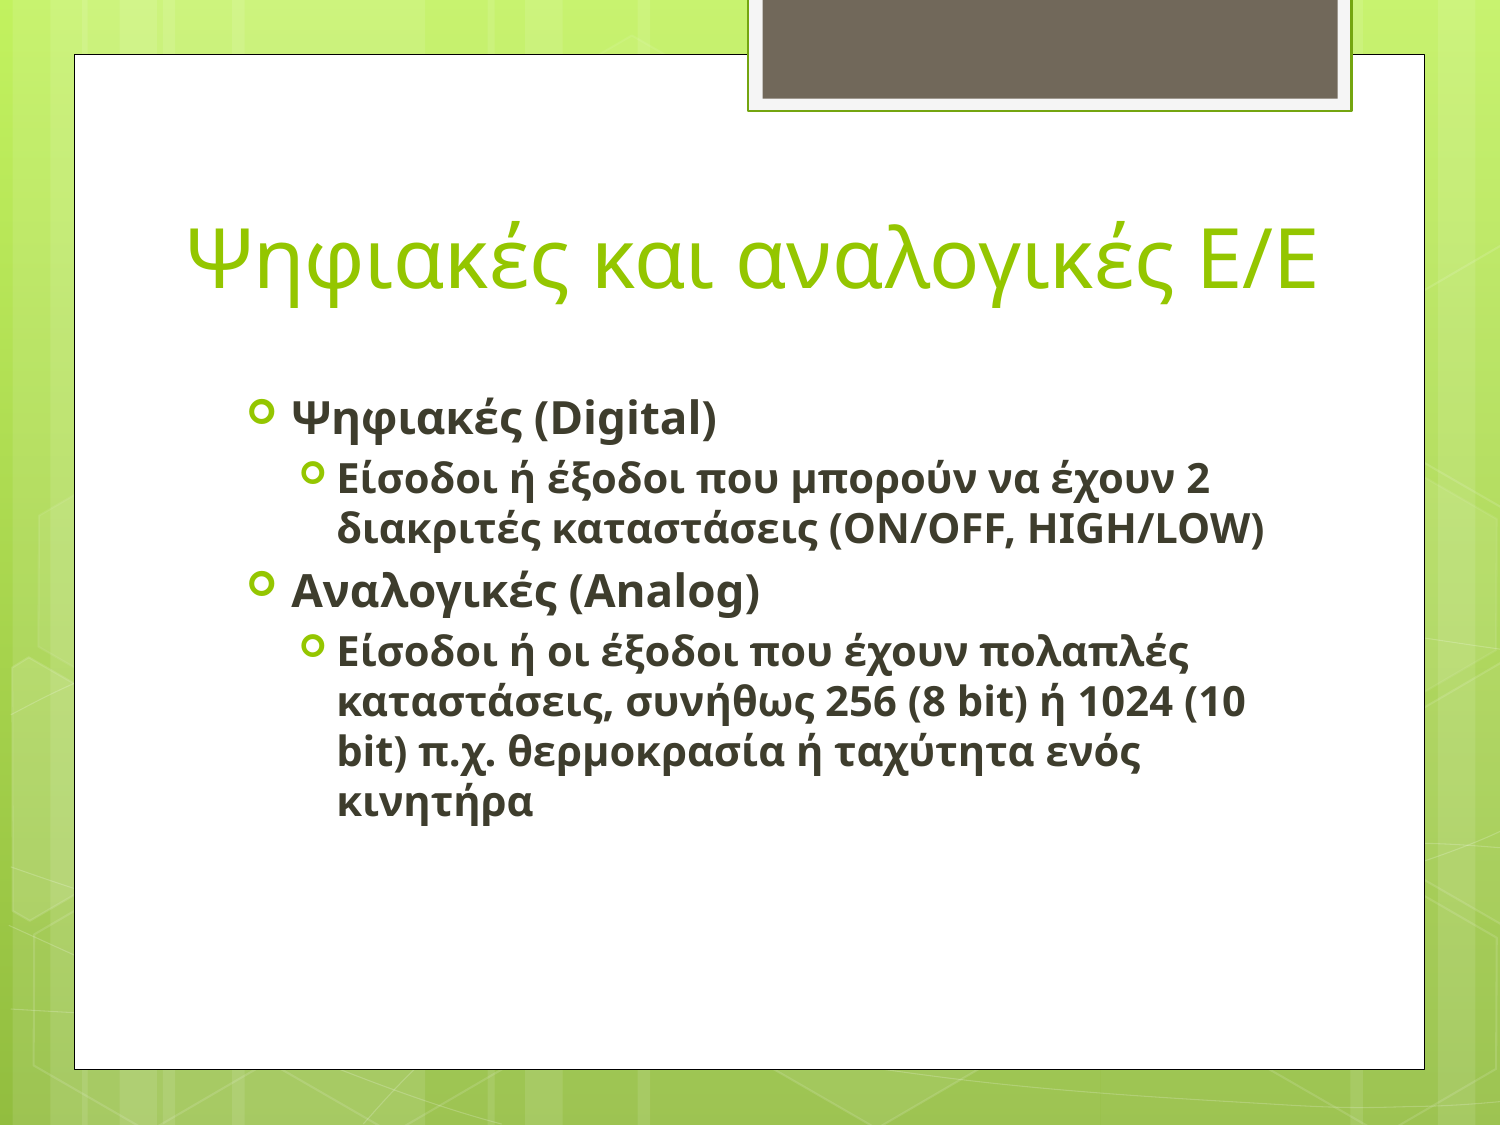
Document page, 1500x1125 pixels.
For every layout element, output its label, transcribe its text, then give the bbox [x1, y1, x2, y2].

title Ψηφιακές και αναλογικές Ε/Ε [171, 125, 1365, 313]
list Ψηφιακές (Digital) Είσοδοι ή έξοδοι που μπορούν να έχουν 2 διακριτές καταστάσεις (ON/OFF, HIGH/LOW) Αναλογικές (Analog) Eίσοδοι ή οι έξοδοι που έχουν πολαπλές καταστάσεις, συνήθως 256 (8 bit) ή 1024 (10 bit) π.χ. θερμοκρασία ή ταχύτητα ενός κινητήρα [171, 381, 1283, 957]
